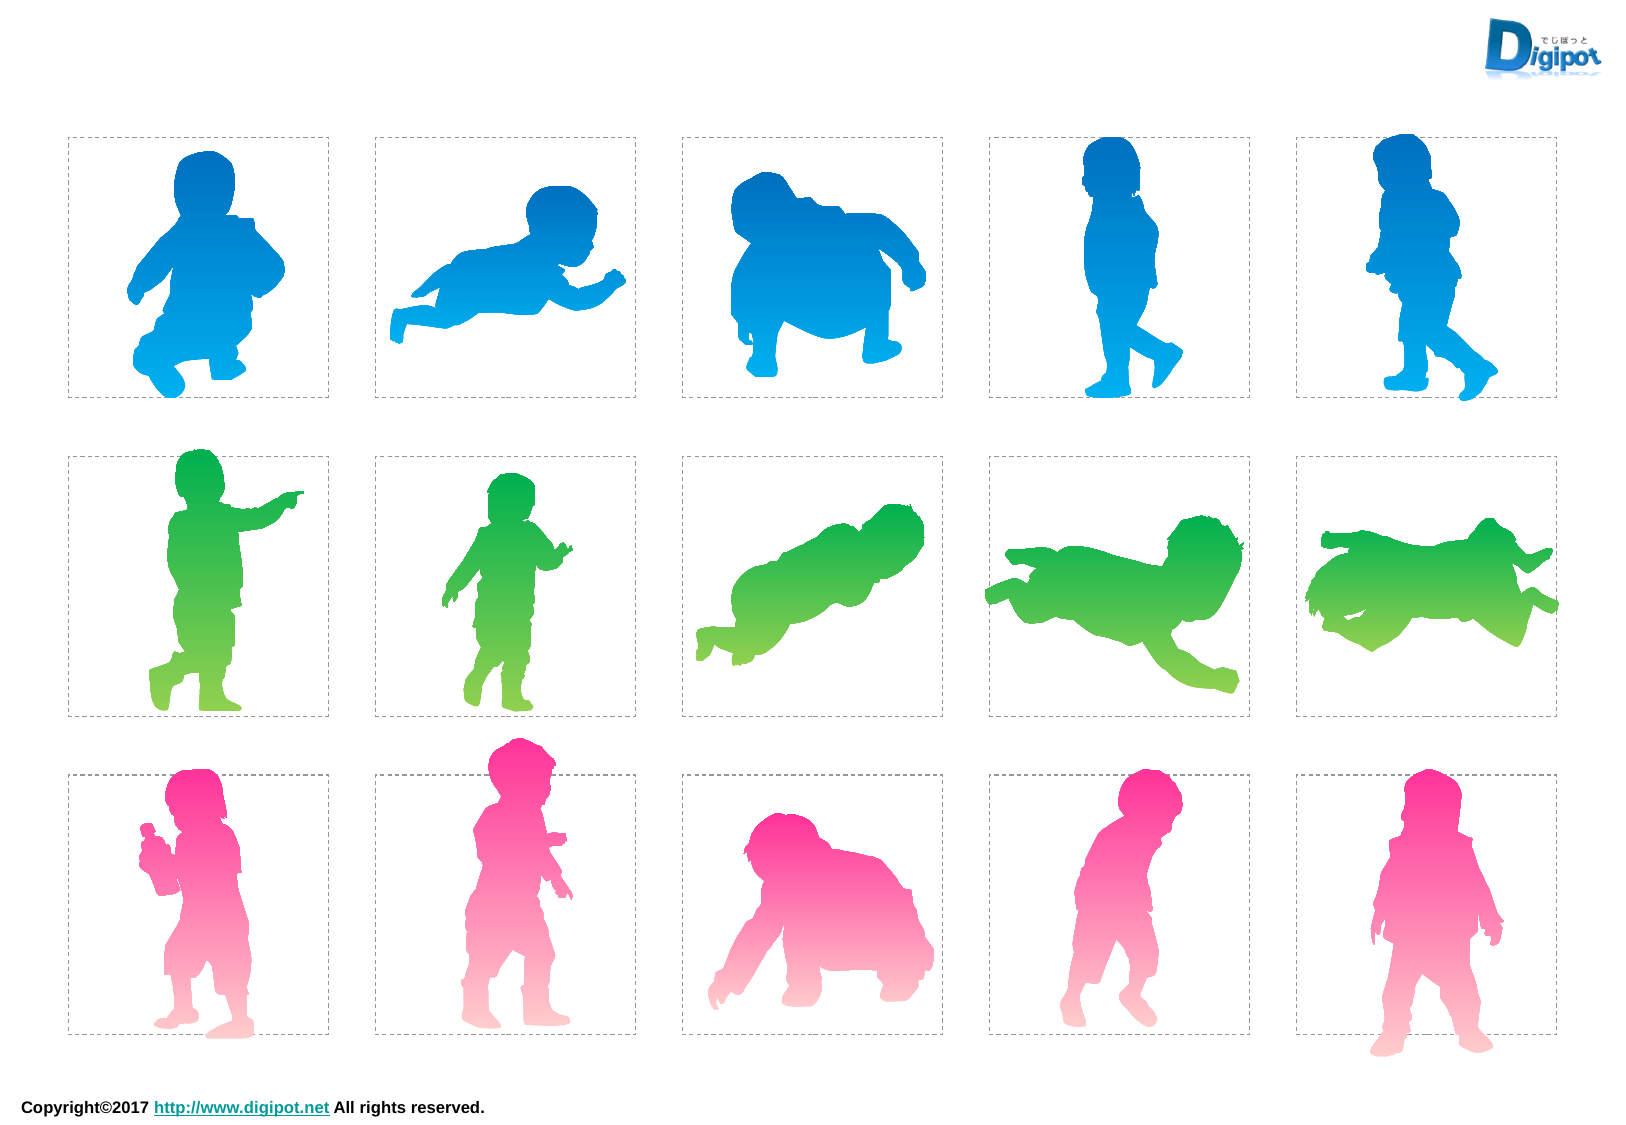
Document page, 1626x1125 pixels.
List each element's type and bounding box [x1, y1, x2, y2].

text_box [441, 473, 573, 712]
text_box [127, 151, 286, 399]
text_box [139, 768, 255, 1039]
text_box [730, 172, 927, 378]
text_box [984, 515, 1245, 694]
text_box [1365, 133, 1498, 402]
text_box [695, 504, 925, 666]
picture [1485, 18, 1602, 82]
text_box [707, 813, 934, 1010]
text_box [148, 449, 305, 712]
text_box [1060, 768, 1184, 1028]
text_box [1081, 136, 1184, 399]
text_box [1369, 768, 1504, 1057]
text_box [389, 185, 626, 345]
text_box [1304, 518, 1560, 652]
text_box [460, 737, 573, 1029]
